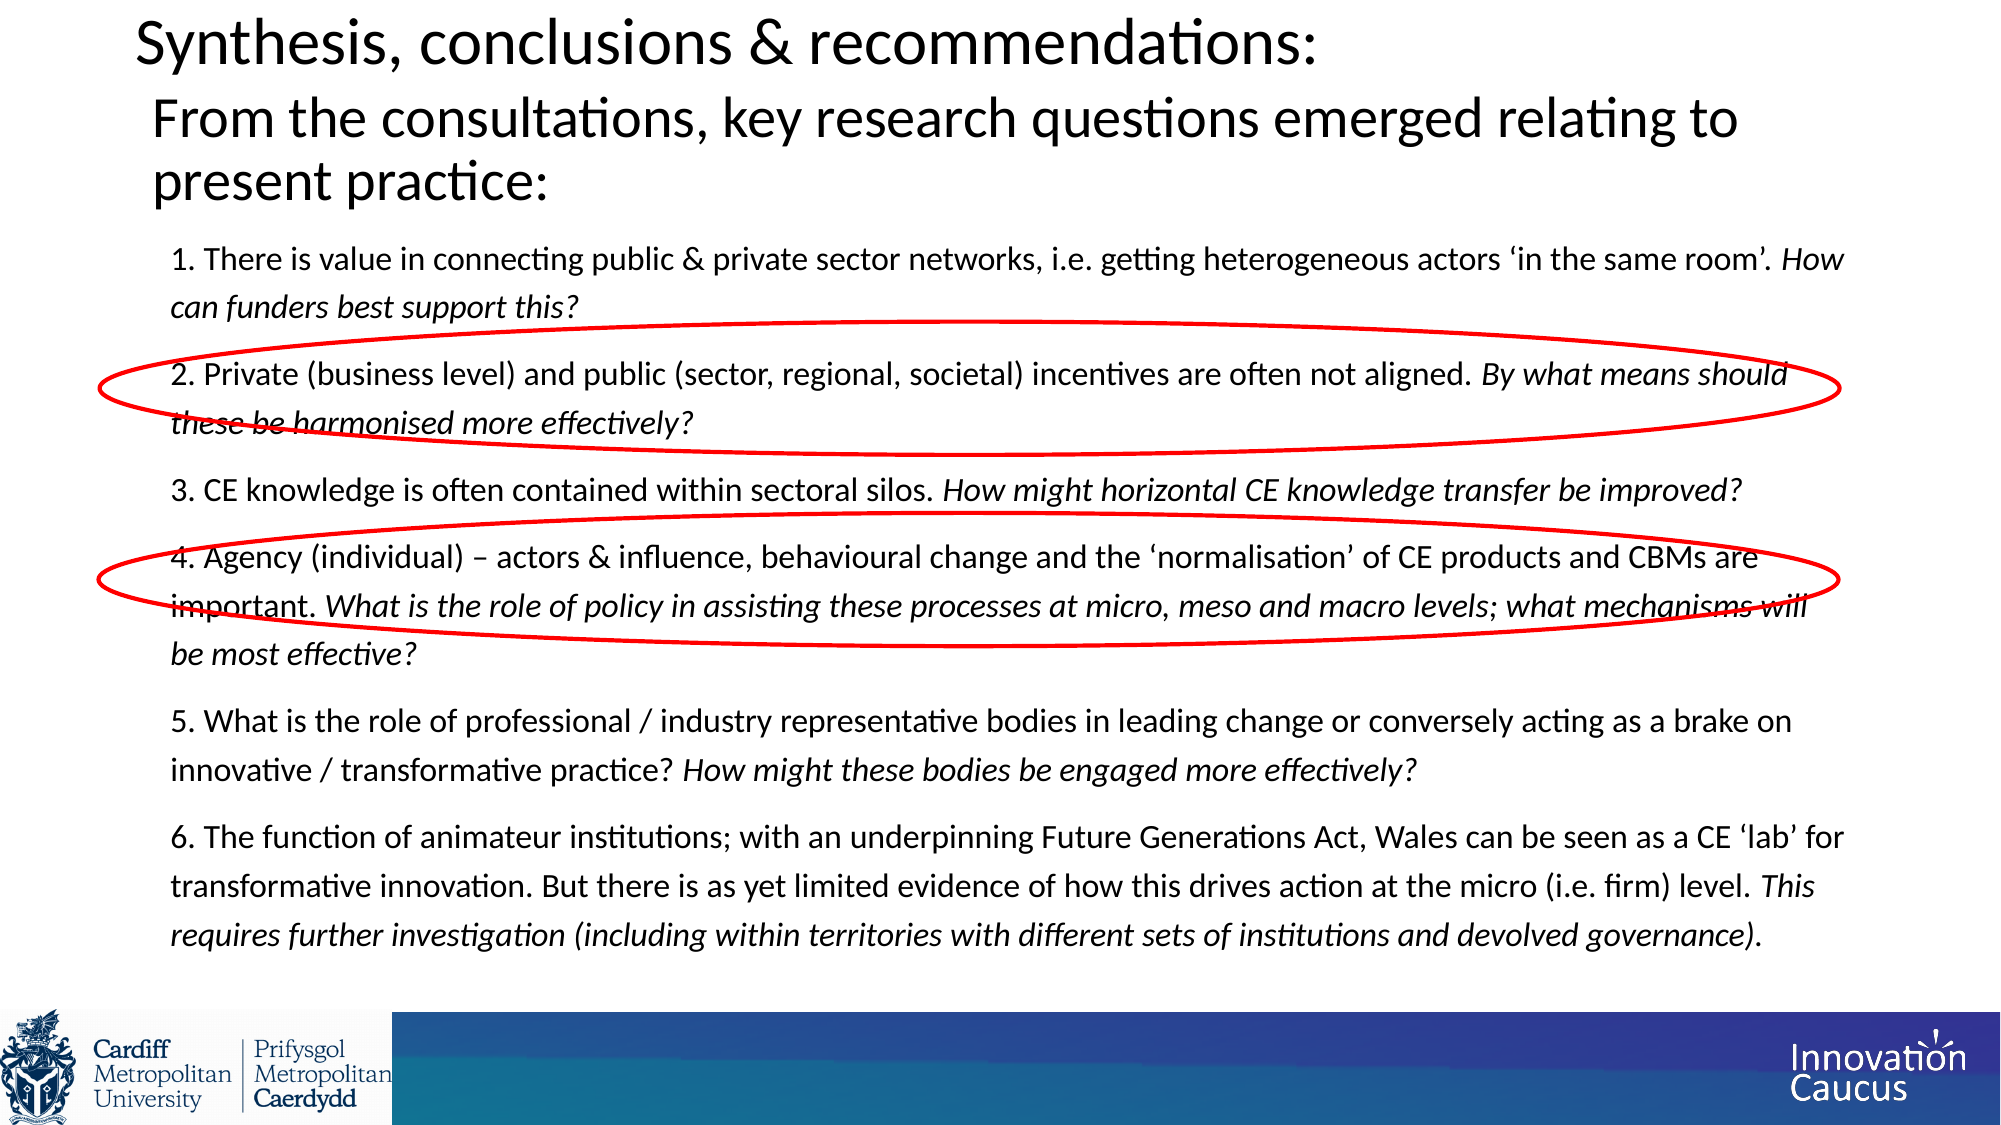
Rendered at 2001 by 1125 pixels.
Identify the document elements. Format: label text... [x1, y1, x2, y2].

text_box [97, 319, 1842, 457]
picture [0, 1009, 2000, 1125]
text_box Synthesis, conclusions & recommendations: [102, 0, 1543, 85]
text_box [96, 510, 1841, 649]
title From the consultations, key research questions emerged relating to present practice: [137, 78, 1863, 220]
list 1. There is value in connecting public & private sector networks, i.e. getting heterogeneous actors ‘in the same room’. How can funders best support this? 2. Private (business level) and public (sector, regional, societal) incentives are often not aligned. By what means should these be harmonised more effectively? 3. CE knowledge is often contained within sectoral silos. How might horizontal CE knowledge transfer be improved? 4. Agency (individual) – actors & influence, behavioural change and the ‘normalisation’ of CE products and CBMs are important. What is the role of policy in assisting these processes at micro, meso and macro levels; what mechanisms will be most effective? 5. What is the role of professional / industry representative bodies in leading change or conversely acting as a brake on innovative / transformative practice? How might these bodies be engaged more effectively? 6. The function of animateur institutions; with an underpinning Future Generations Act, Wales can be seen as a CE ‘lab’ for transformative innovation. But there is as yet limited evidence of how this drives action at the micro (i.e. firm) level. This requires further investigation (including within territories with different sets of institutions and devolved governance). [137, 220, 1863, 991]
